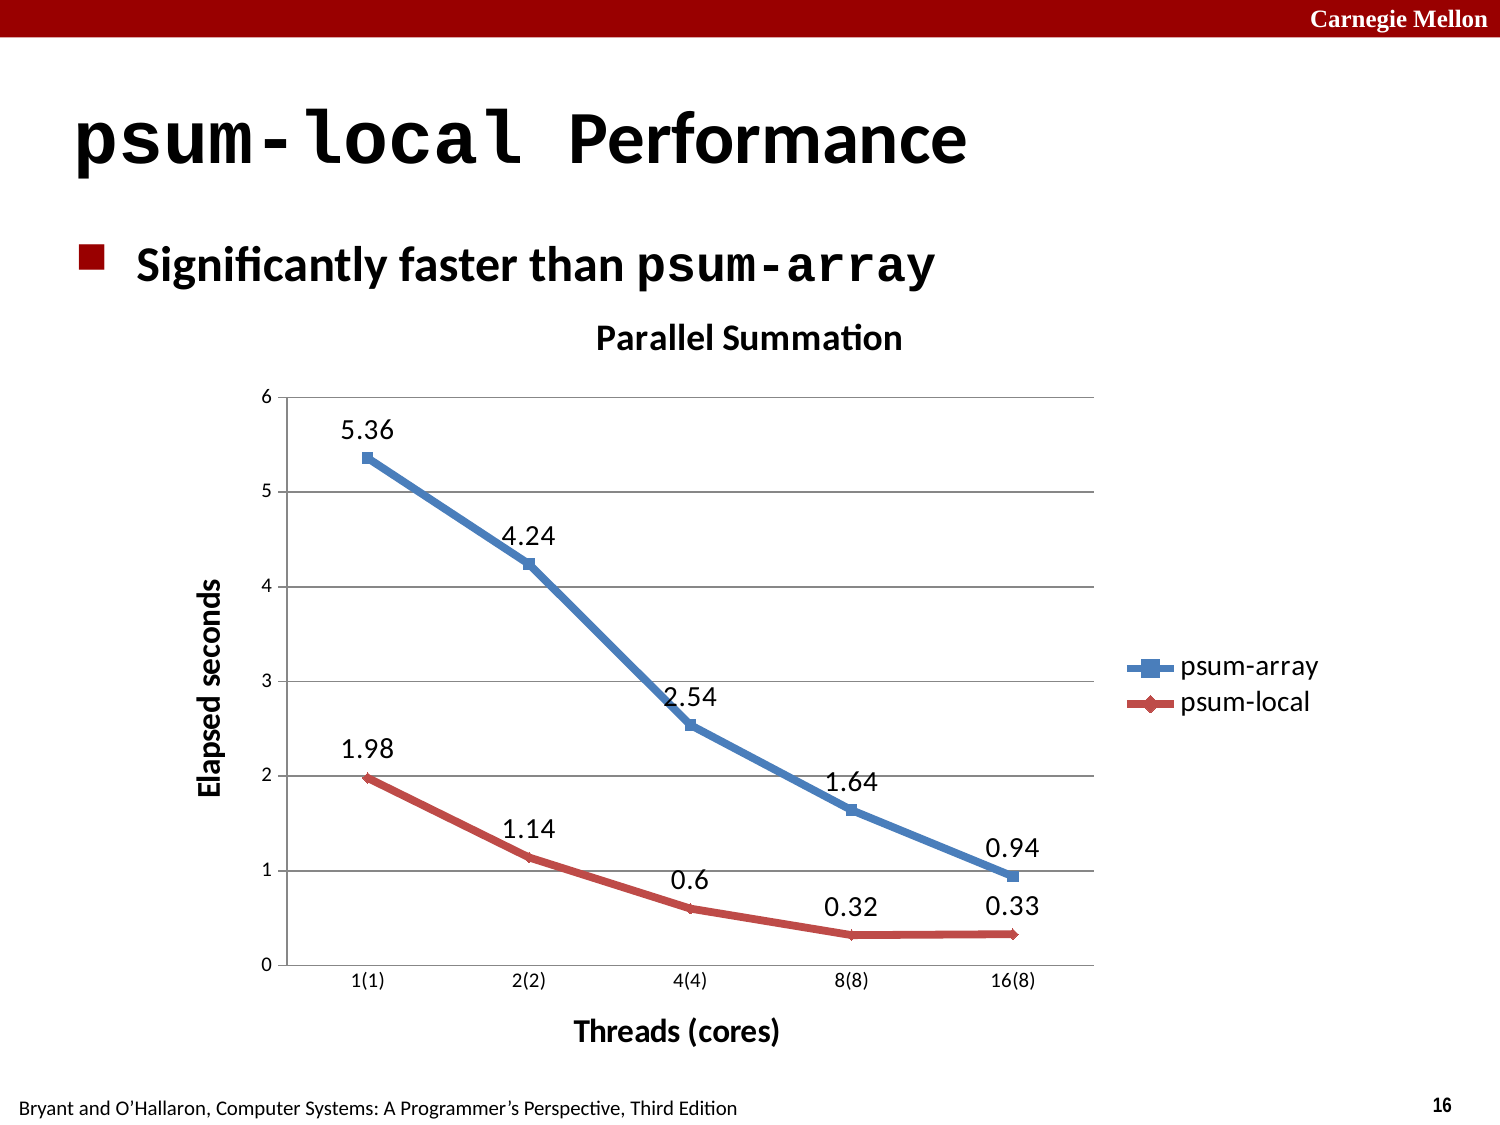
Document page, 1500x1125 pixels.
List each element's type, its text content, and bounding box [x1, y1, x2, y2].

chart [158, 287, 1342, 1086]
list Significantly faster than psum-array [64, 223, 1361, 313]
title psum-local Performance [58, 71, 1305, 197]
